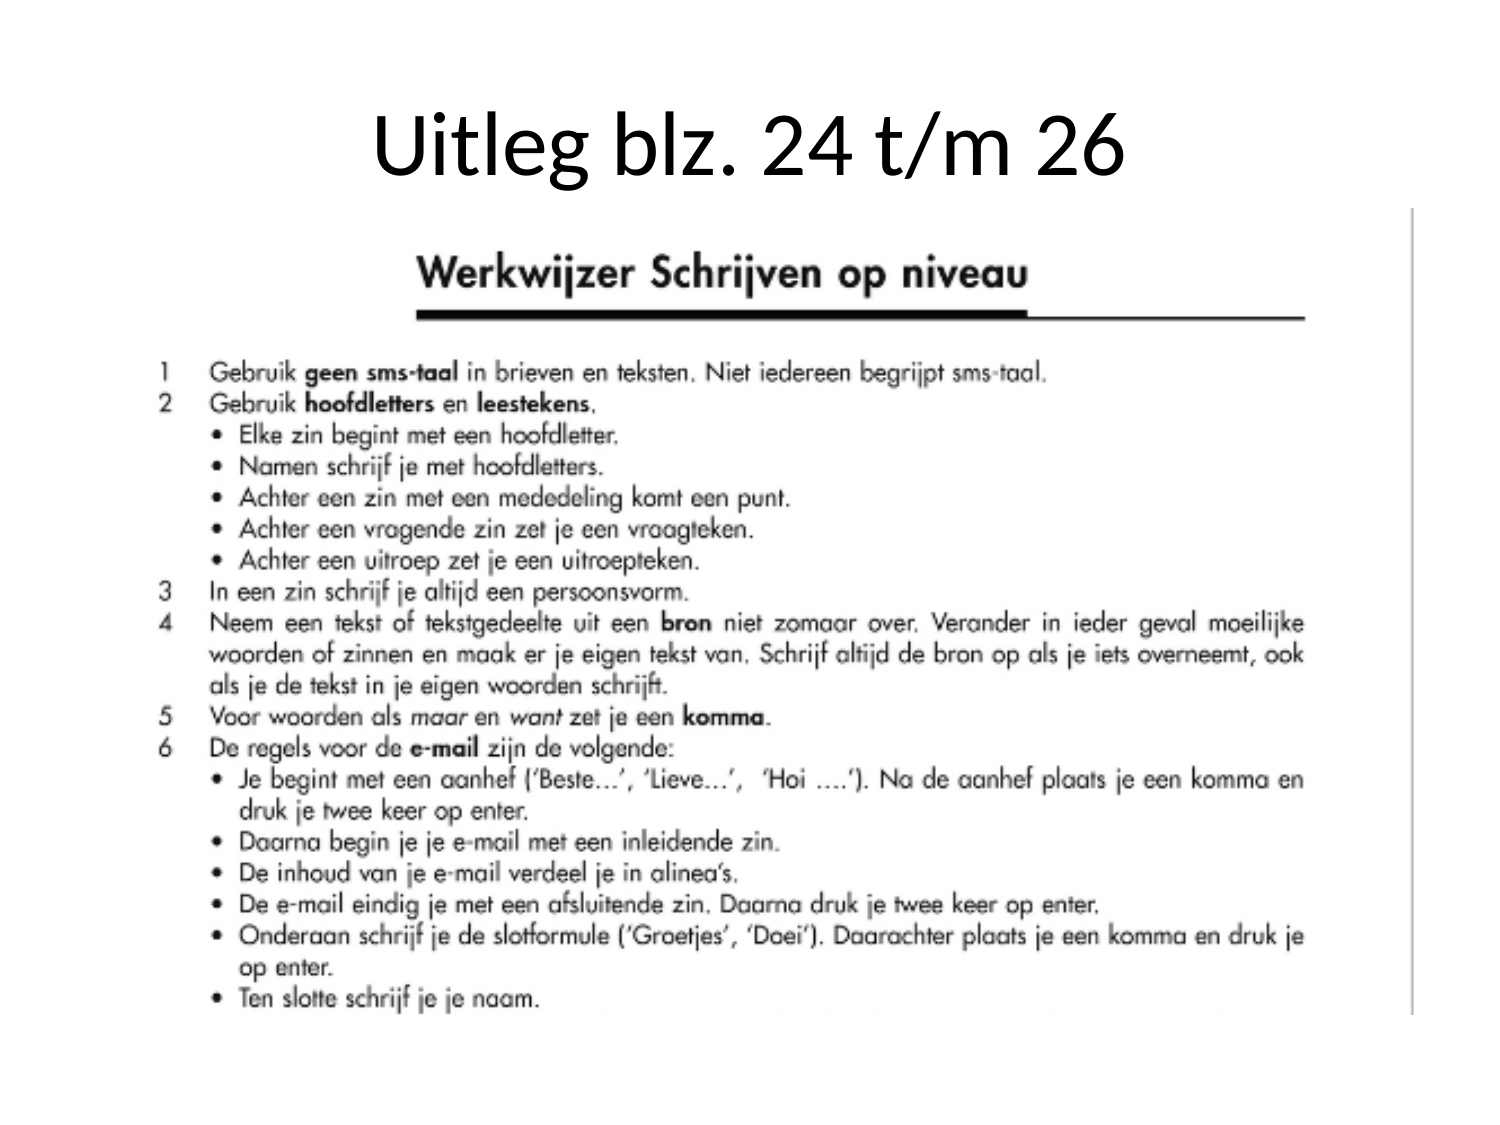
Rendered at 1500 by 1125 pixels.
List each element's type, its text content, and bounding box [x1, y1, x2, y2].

picture [123, 207, 1414, 1016]
title Uitleg blz. 24 t/m 26 [75, 45, 1425, 233]
